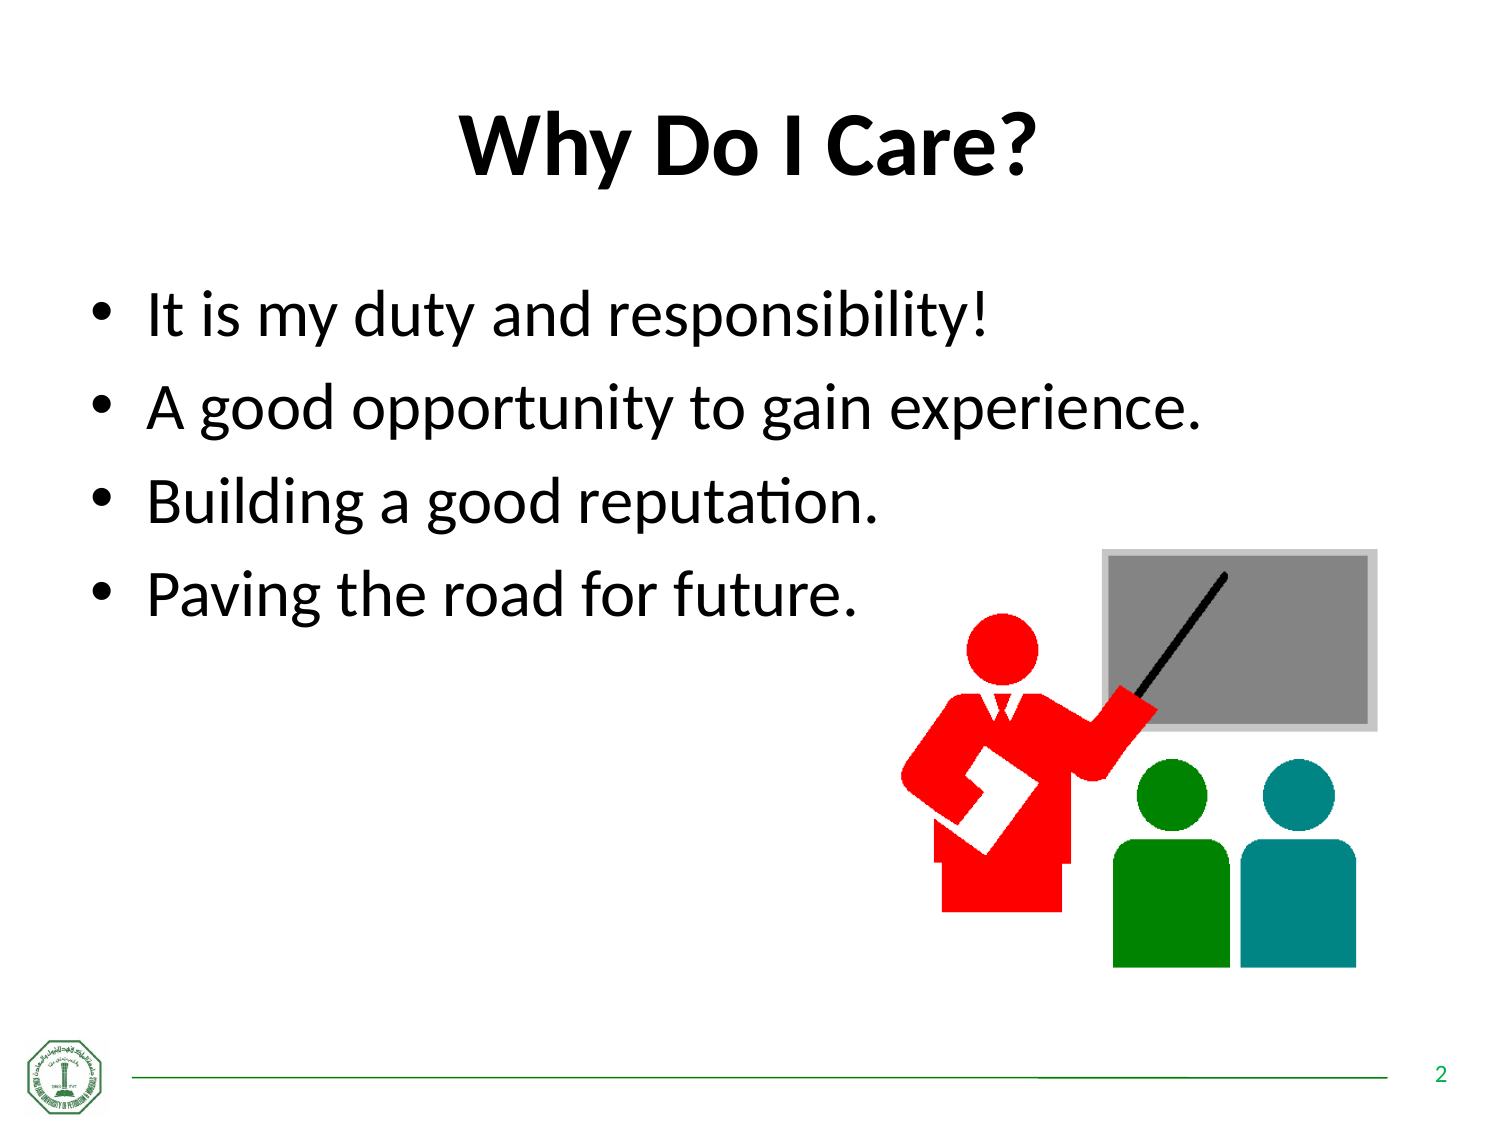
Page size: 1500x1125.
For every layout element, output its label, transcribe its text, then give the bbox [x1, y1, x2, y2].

picture [899, 549, 1379, 969]
slide_number 2 [1387, 1042, 1463, 1103]
picture [25, 1038, 110, 1117]
title Why Do I Care? [75, 45, 1425, 233]
list It is my duty and responsibility! A good opportunity to gain experience. Building a good reputation. Paving the road for future. [75, 262, 1425, 1005]
